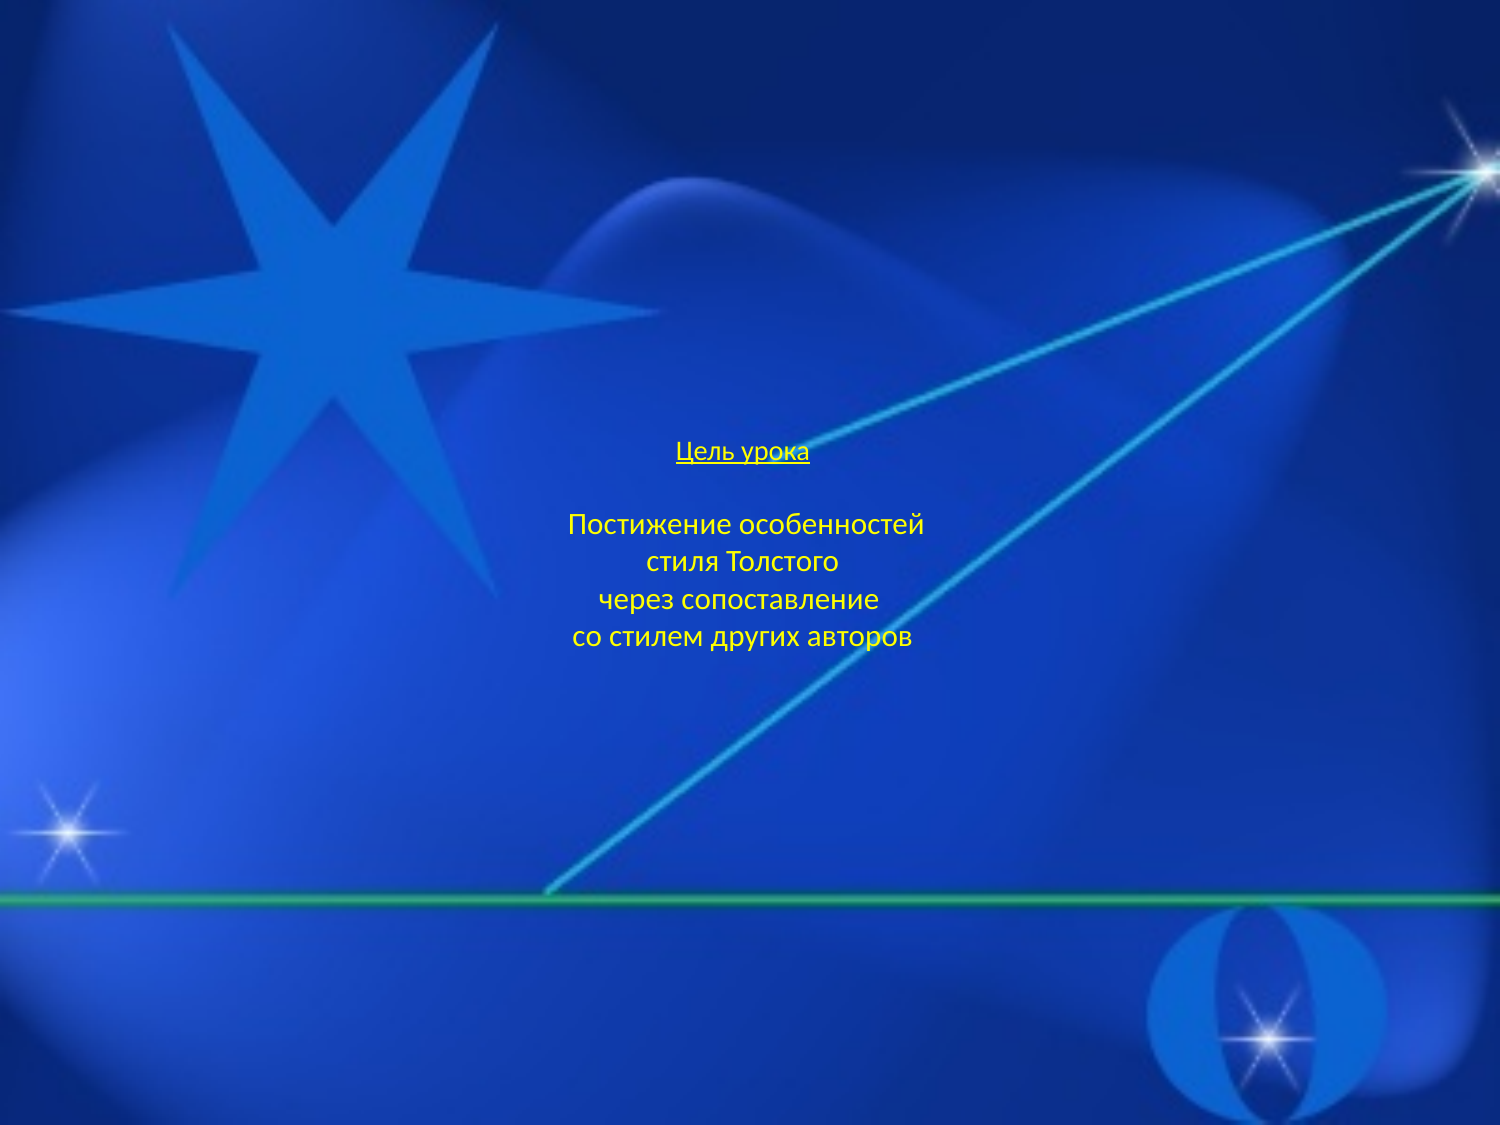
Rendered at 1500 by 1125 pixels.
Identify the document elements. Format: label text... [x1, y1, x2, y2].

picture [0, 0, 1500, 1125]
title Цель урока Постижение особенностей стиля Толстого через сопоставление со стилем других авторов [105, 421, 1381, 663]
